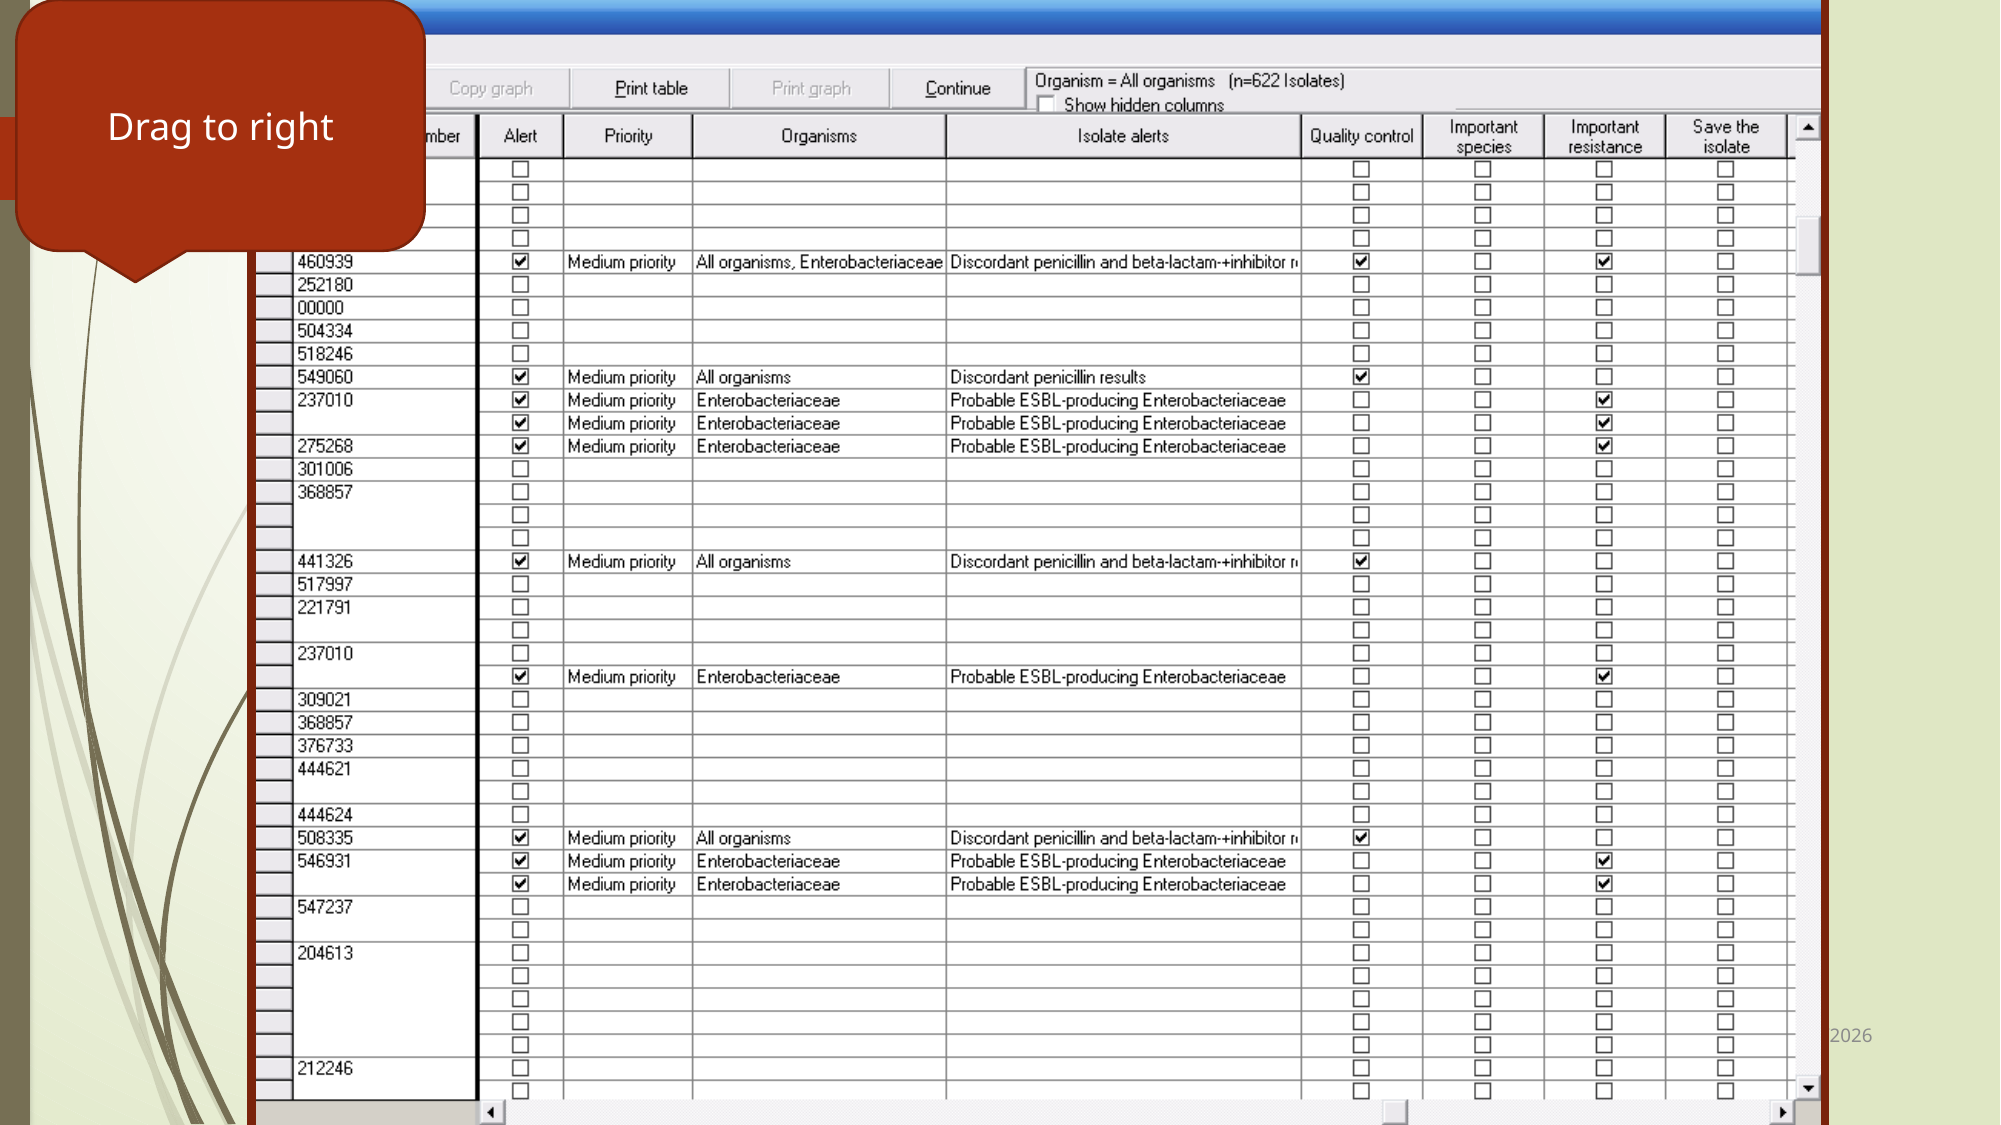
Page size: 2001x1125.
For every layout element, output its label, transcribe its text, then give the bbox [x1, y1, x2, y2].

text_box Drag to right [15, 0, 247, 284]
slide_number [1829, 1005, 1888, 1067]
slide_number 34 [87, 129, 216, 190]
picture [251, 0, 1826, 1125]
